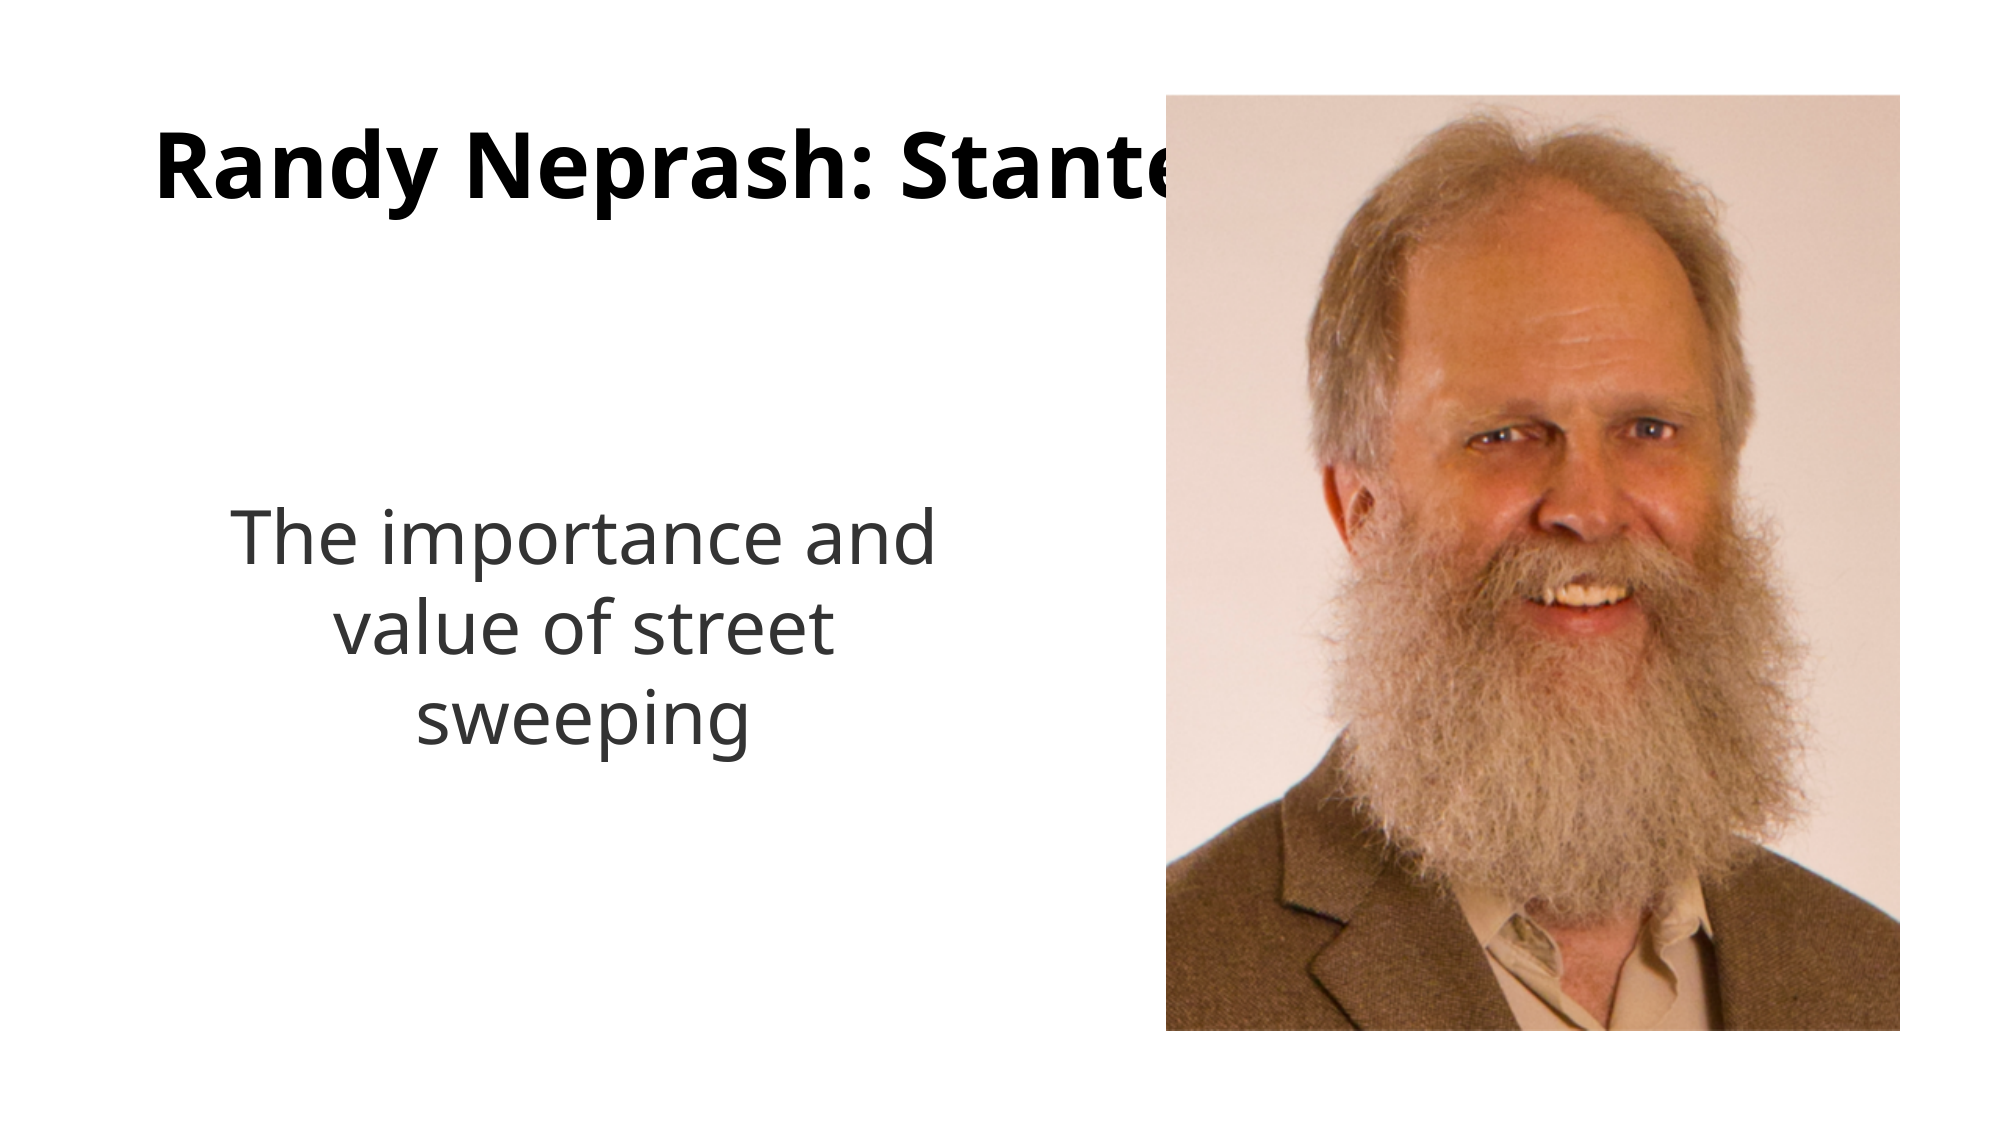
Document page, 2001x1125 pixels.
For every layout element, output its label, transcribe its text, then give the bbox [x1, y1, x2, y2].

picture [1166, 94, 1900, 1031]
text_box The importance and value of street sweeping [202, 482, 968, 767]
title Randy Neprash: Stantec [137, 59, 1863, 278]
